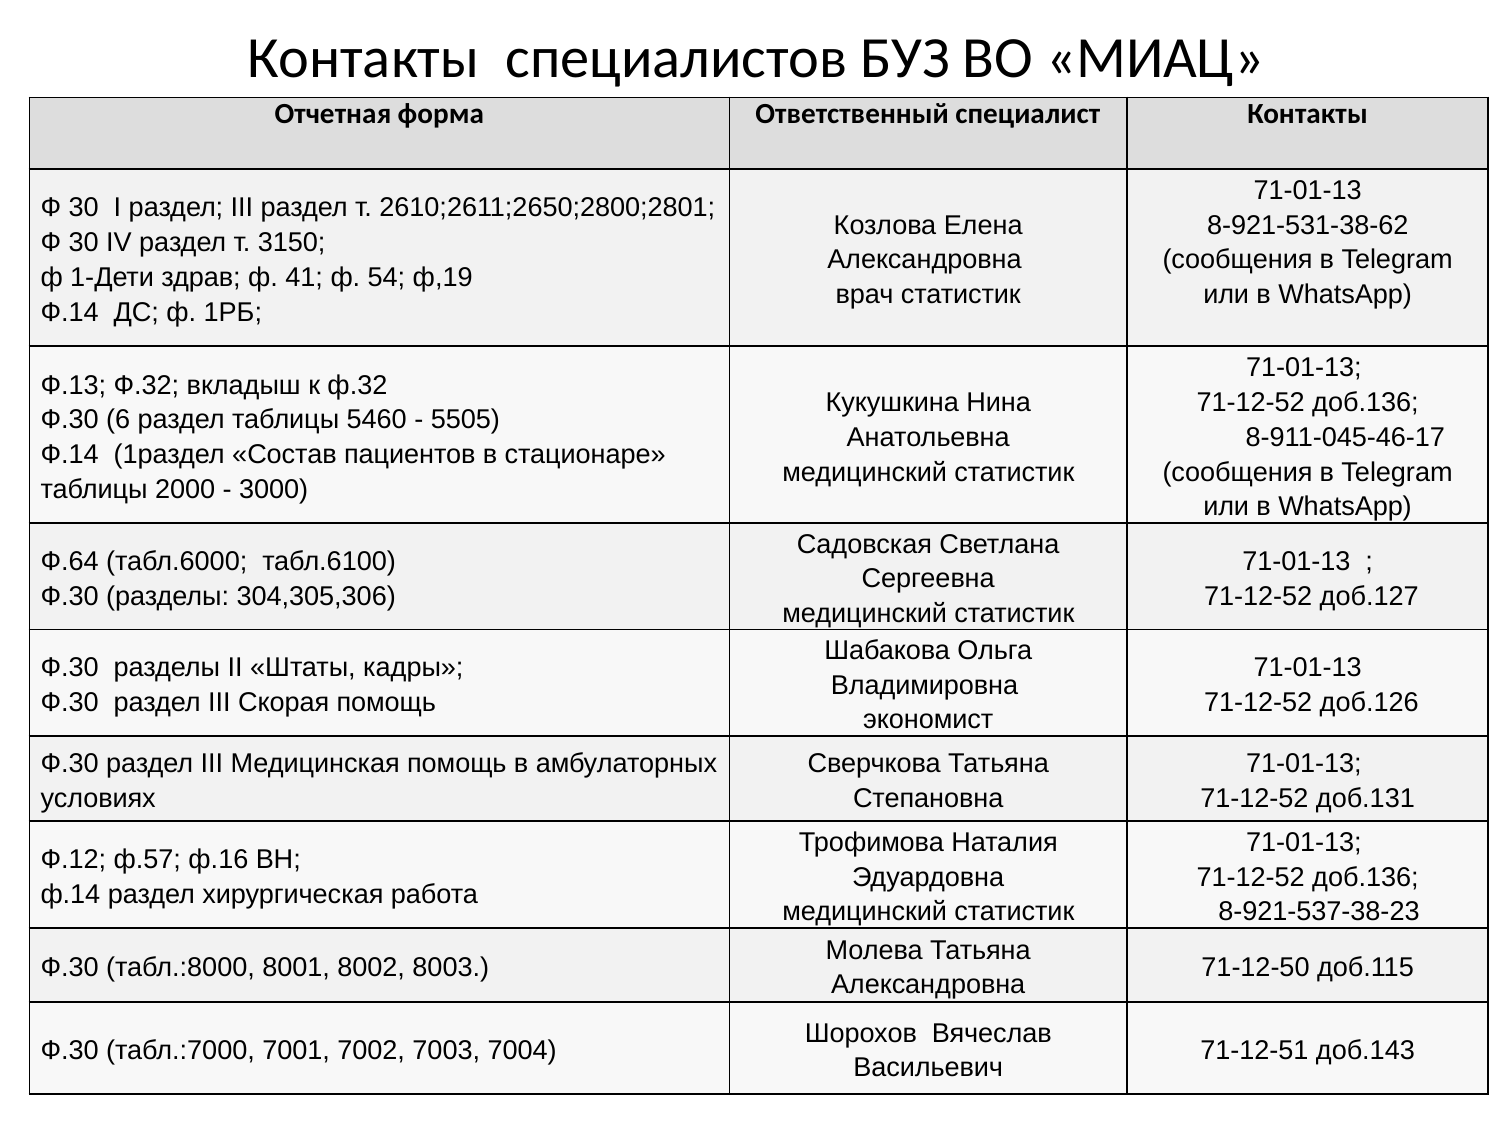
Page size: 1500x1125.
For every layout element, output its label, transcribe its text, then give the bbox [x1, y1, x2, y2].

table_header Отчетная форма [30, 98, 729, 168]
table_cell 71-12-50 доб.115 [1128, 929, 1487, 1001]
table_cell Ф.30 разделы II «Штаты, кадры»; Ф.30 раздел III Скорая помощь [30, 630, 729, 735]
table_cell Ф 30 I раздел; III раздел т. 2610;2611;2650;2800;2801; Ф 30 IV раздел т. 3150; ф 1-Дети здрав; ф. 41; ф. 54; ф,19 Ф.14 ДС; ф. 1РБ; [30, 170, 729, 345]
table_cell Кукушкина Нина Анатольевна медицинский статистик [730, 347, 1126, 522]
text_box Контакты специалистов БУЗ ВО «МИАЦ» [123, 11, 1388, 97]
table_cell 71-01-13; 71-12-52 доб.136; 8-911-045-46-17 (сообщения в Telegram или в WhatsApp) [1128, 347, 1487, 522]
table_cell 71-01-13 71-12-52 доб.126 [1128, 630, 1487, 735]
table_cell Сверчкова Татьяна Степановна [730, 737, 1126, 820]
table_cell Ф.64 (табл.6000; табл.6100) Ф.30 (разделы: 304,305,306) [30, 524, 729, 629]
table_cell 71-01-13 8-921-531-38-62 (сообщения в Telegram или в WhatsApp) [1128, 170, 1487, 345]
table_cell Садовская Светлана Сергеевна медицинский статистик [730, 524, 1126, 629]
table_header Ответственный специалист [730, 98, 1126, 168]
table_cell Ф.30 (табл.:7000, 7001, 7002, 7003, 7004) [30, 1003, 729, 1093]
table_cell 71-01-13 ; 71-12-52 доб.127 [1128, 524, 1487, 629]
table_cell Ф.12; ф.57; ф.16 ВН; ф.14 раздел хирургическая работа [30, 822, 729, 927]
table_cell Ф.13; Ф.32; вкладыш к ф.32 Ф.30 (6 раздел таблицы 5460 - 5505) Ф.14 (1раздел «Состав пациентов в стационаре» таблицы 2000 - 3000) [30, 347, 729, 522]
table_cell Ф.30 раздел III Медицинская помощь в амбулаторных условиях [30, 737, 729, 820]
table_cell 71-12-51 доб.143 [1128, 1003, 1487, 1093]
table_header Контакты [1128, 98, 1487, 168]
table_cell 71-01-13; 71-12-52 доб.131 [1128, 737, 1487, 820]
table_cell Шабакова Ольга Владимировна экономист [730, 630, 1126, 735]
table_cell Козлова Елена Александровна врач статистик [730, 170, 1126, 345]
table_cell 71-01-13; 71-12-52 доб.136; 8-921-537-38-23 [1128, 822, 1487, 927]
table_cell Шорохов Вячеслав Васильевич [730, 1003, 1126, 1093]
table_cell Молева Татьяна Александровна [730, 929, 1126, 1001]
table_cell Трофимова Наталия Эдуардовна медицинский статистик [730, 822, 1126, 927]
table_cell Ф.30 (табл.:8000, 8001, 8002, 8003.) [30, 929, 729, 1001]
